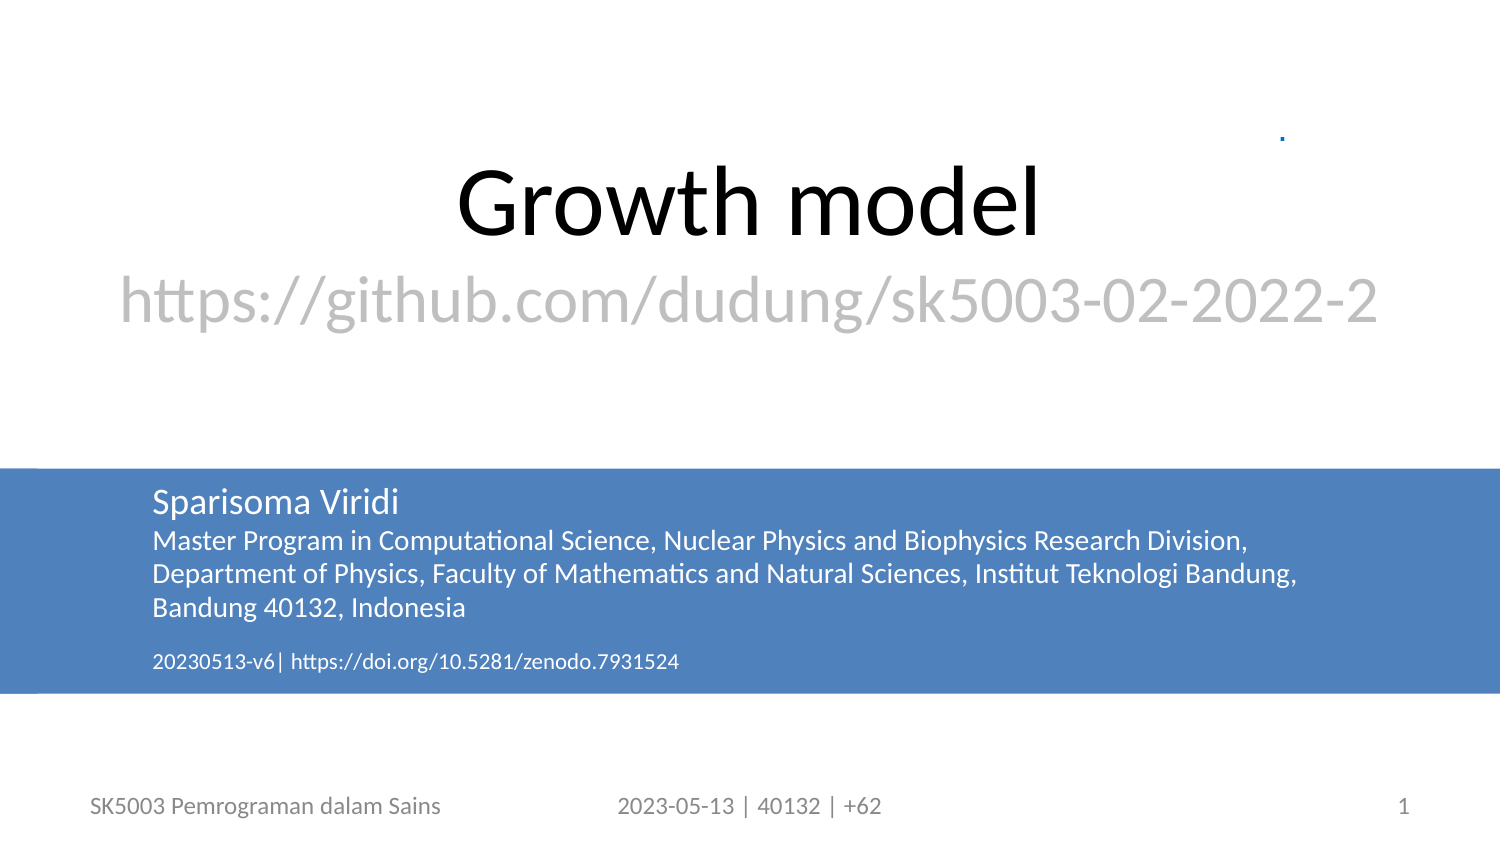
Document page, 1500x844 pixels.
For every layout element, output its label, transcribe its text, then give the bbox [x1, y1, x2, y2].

text_box . [1262, 96, 1303, 157]
subtitle Sparisoma Viridi Master Program in Computational Science, Nuclear Physics and Biophysics Research Division, Department of Physics, Faculty of Mathematics and Natural Sciences, Institut Teknologi Bandung, Bandung 40132, Indonesia 20230513-v6| https://doi.org/10.5281/zenodo.7931524 [137, 478, 1351, 685]
title Growth model https://github.com/dudung/sk5003-02-2022-2 [56, 84, 1444, 387]
footer 2023-05-13 | 40132 | +62 [512, 782, 988, 827]
text_box [286, 645, 680, 688]
slide_number SK5003 Pemrograman dalam Sains [75, 782, 480, 827]
text_box [0, 467, 1500, 696]
slide_number 1 [1074, 782, 1425, 827]
